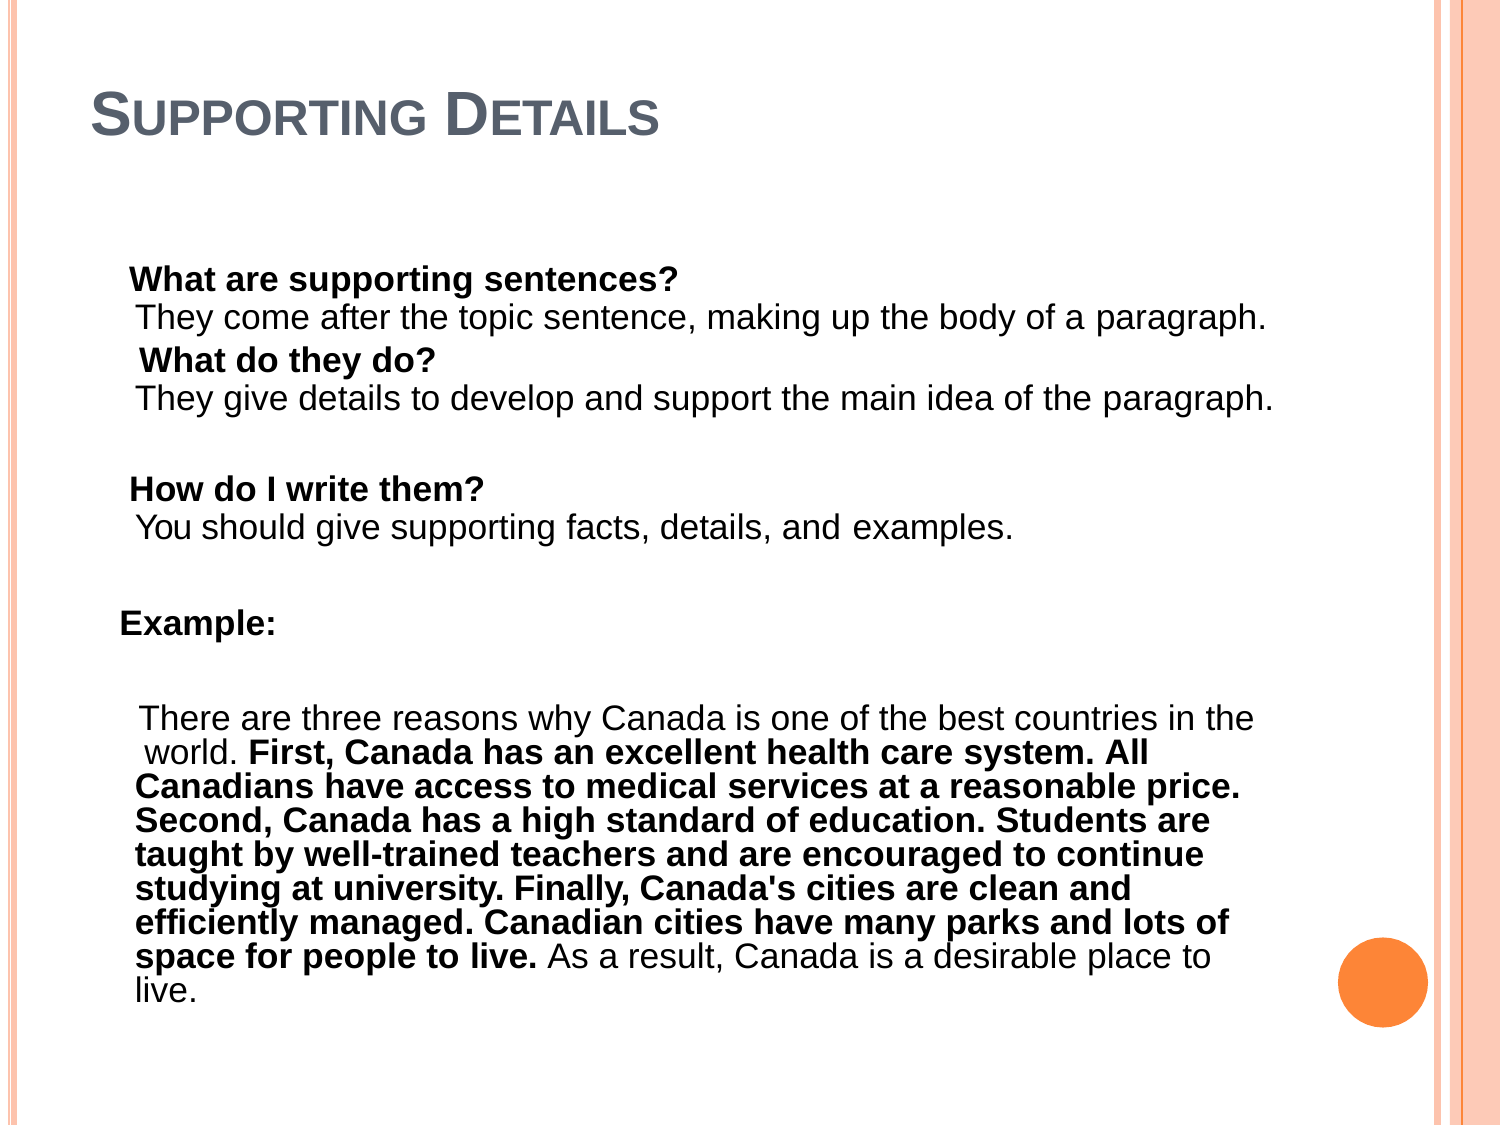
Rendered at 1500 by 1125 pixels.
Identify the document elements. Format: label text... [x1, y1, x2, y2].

title SUPPORTING DETAILS [87, 71, 668, 262]
text_box What are supporting sentences? They come after the topic sentence, making up the body of a paragraph. What do they do? They give details to develop and support the main idea of the paragraph. How do I write them? You should give supporting facts, details, and examples. Example: There are three reasons why Canada is one of the best countries in the world. First, Canada has an excellent health care system. All Canadians have access to medical services at a reasonable price. Second, Canada has a high standard of education. Students are taught by well-trained teachers and are encouraged to continue studying at university. Finally, Canada's cities are clean and efficiently managed. Canadian cities have many parks and lots of space for people to live. As a result, Canada is a desirable place to live. [117, 258, 1279, 1010]
